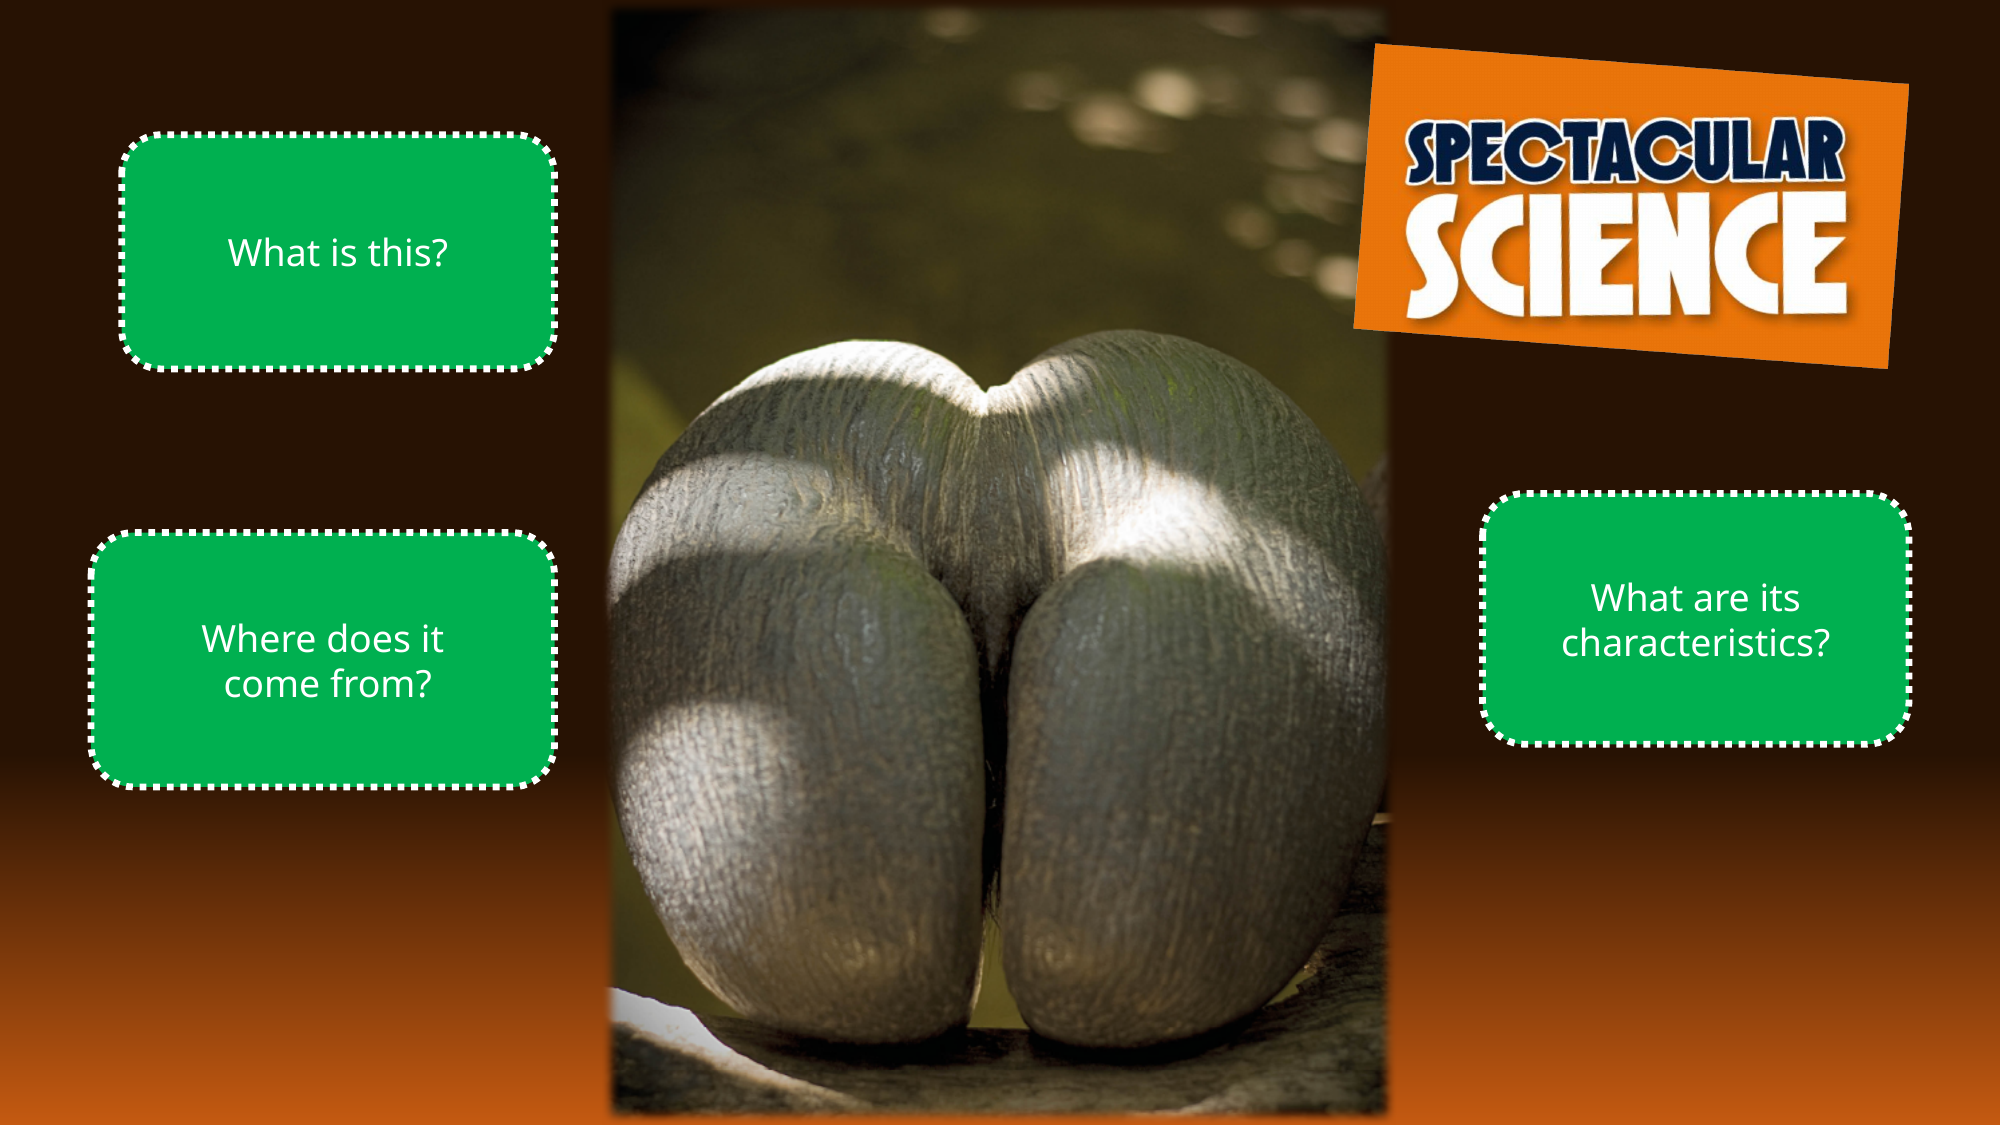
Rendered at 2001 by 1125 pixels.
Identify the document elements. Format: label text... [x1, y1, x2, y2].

text_box What are its characteristics? [1481, 492, 1910, 746]
picture [602, 0, 1909, 1125]
text_box Where does it come from? [89, 531, 556, 789]
text_box What is this? [120, 133, 556, 370]
